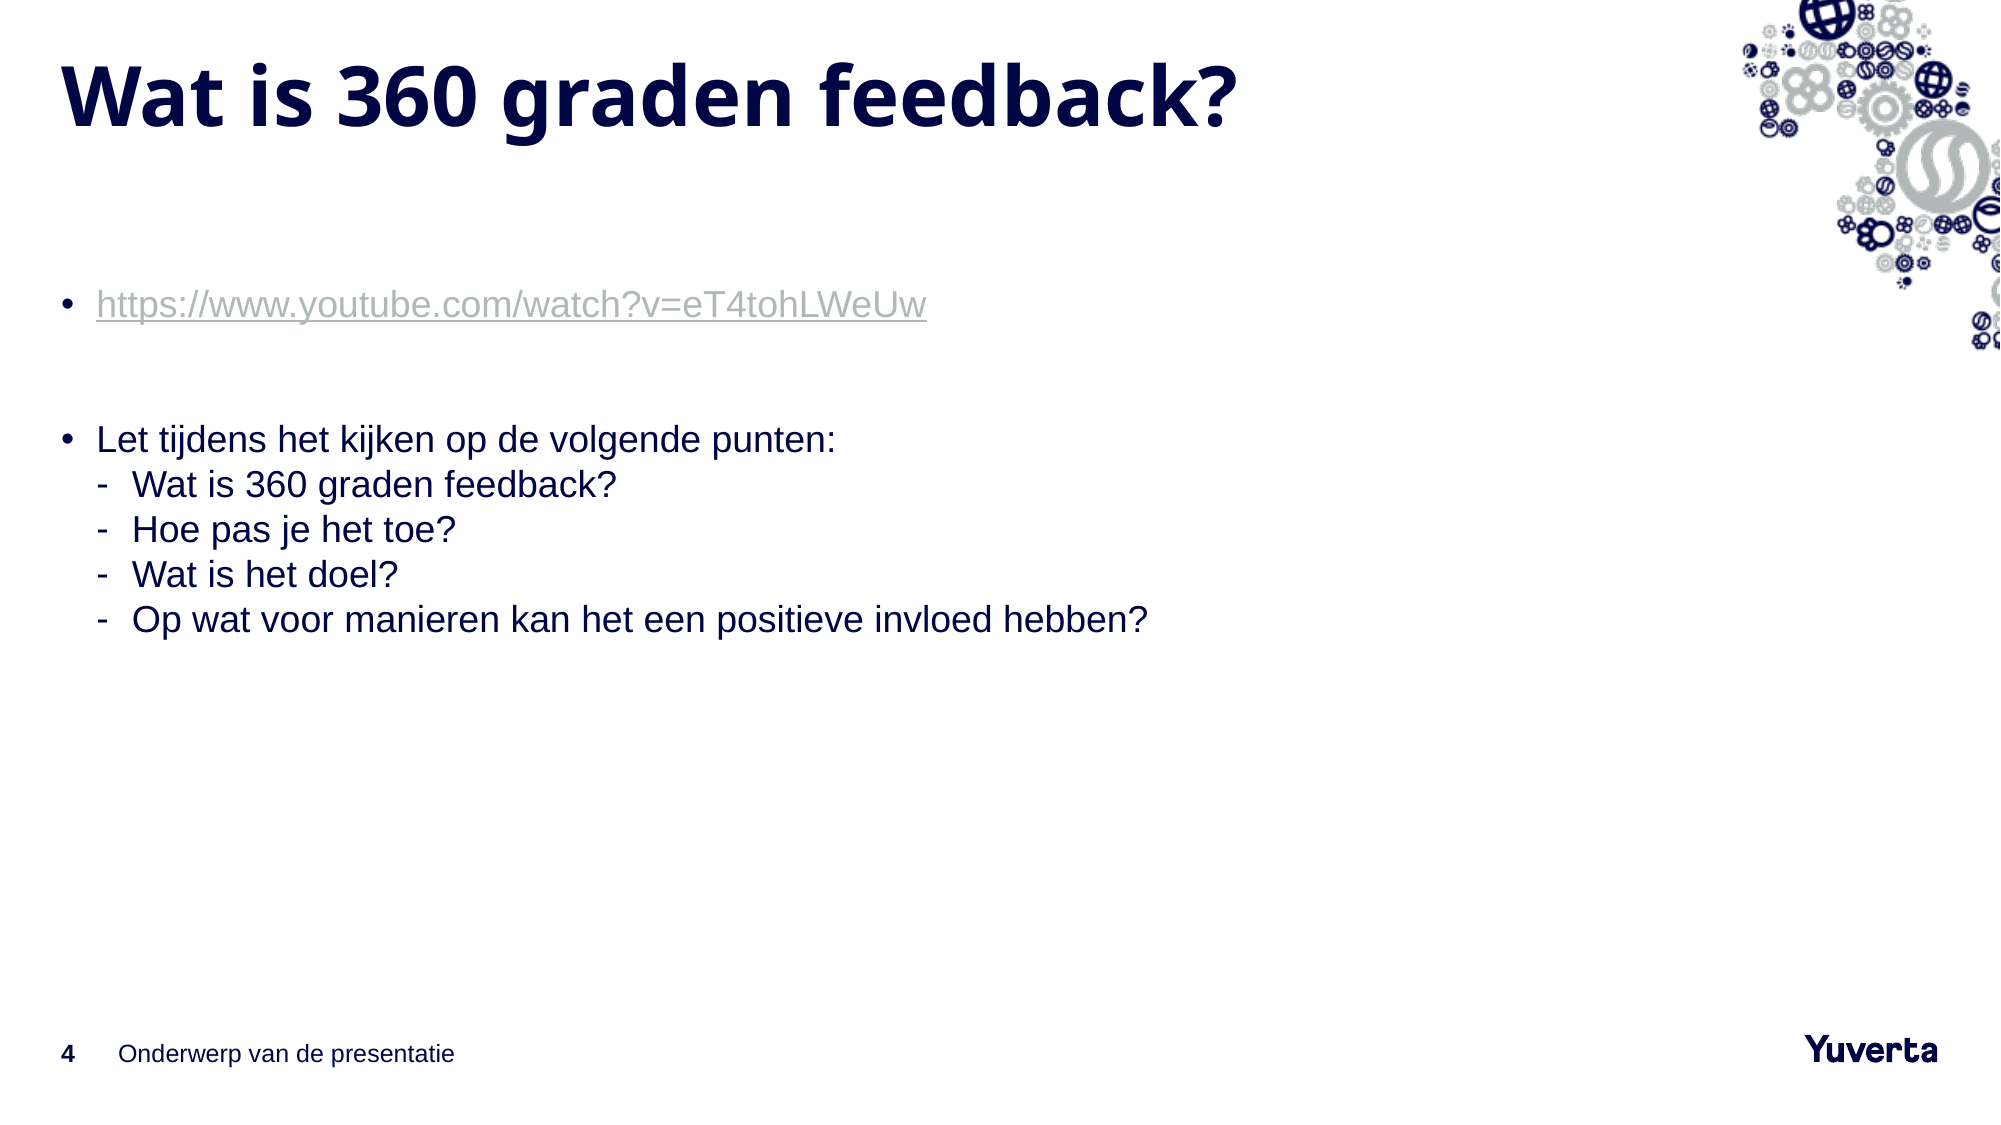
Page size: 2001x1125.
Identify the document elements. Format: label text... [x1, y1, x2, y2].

title Wat is 360 graden feedback? [60, 48, 1720, 239]
picture [0, 0, 2000, 1125]
slide_number 4 [60, 1037, 113, 1073]
footer Onderwerp van de presentatie [118, 1037, 987, 1073]
list https://www.youtube.com/watch?v=eT4tohLWeUw Let tijdens het kijken op de volgende punten: Wat is 360 graden feedback? Hoe pas je het toe? Wat is het doel? Op wat voor manieren kan het een positieve invloed hebben? [60, 280, 1940, 1006]
